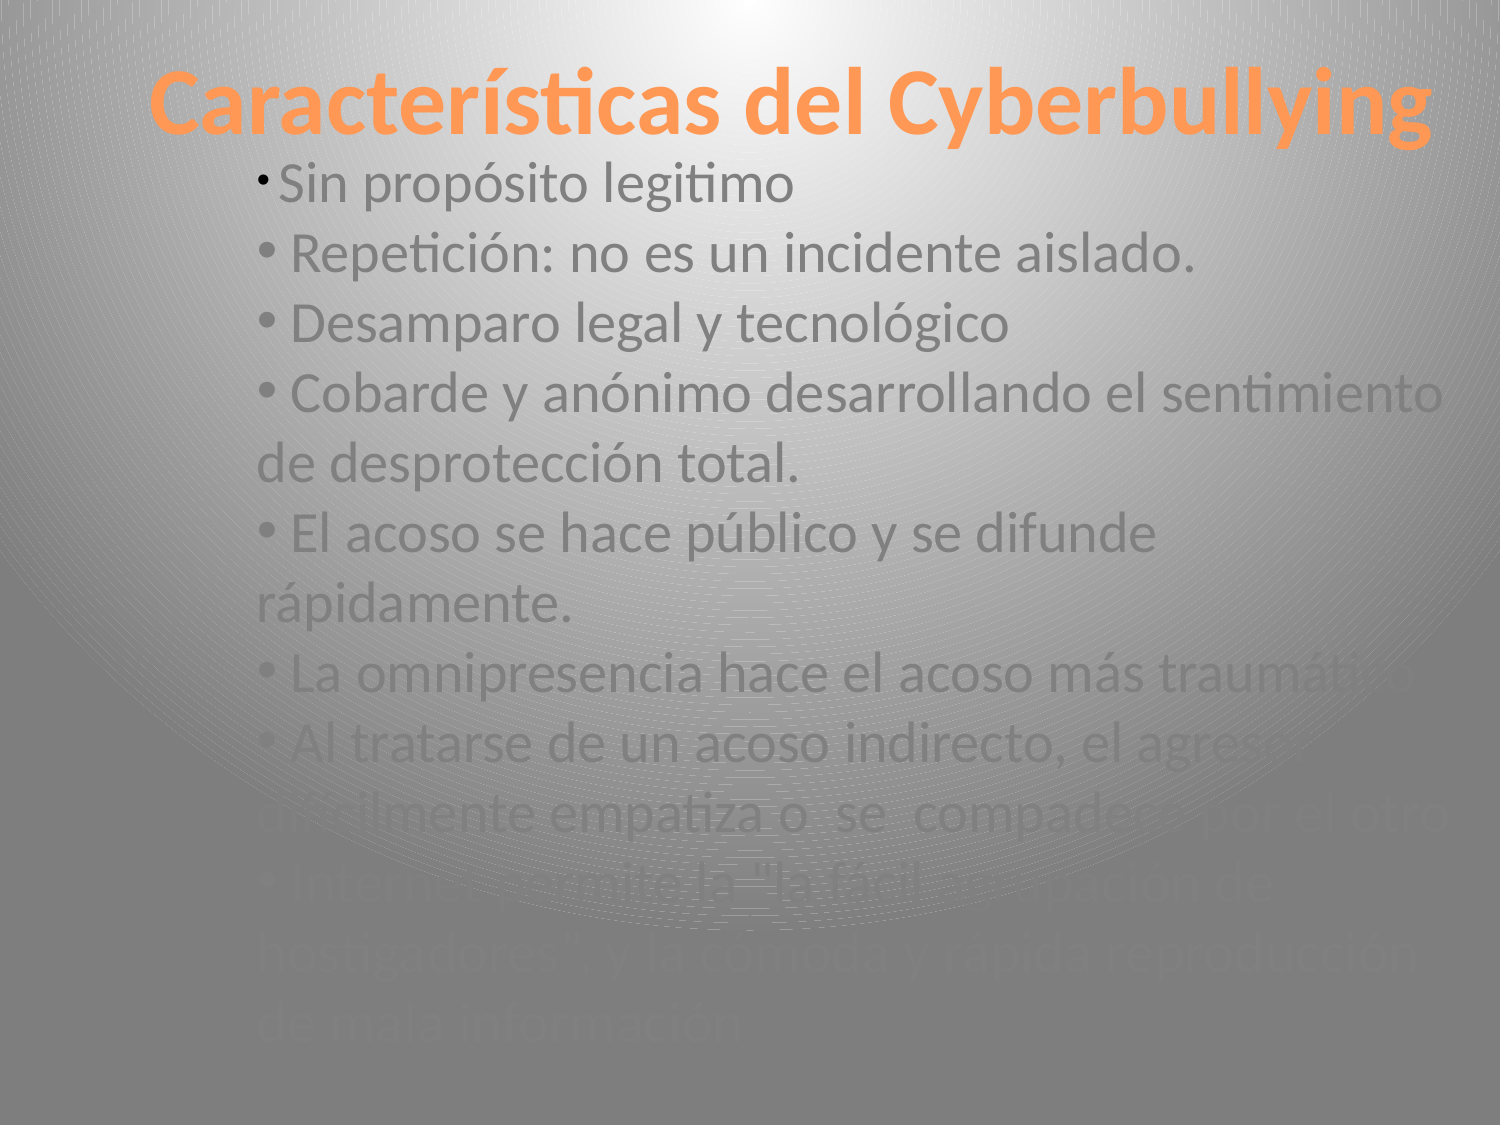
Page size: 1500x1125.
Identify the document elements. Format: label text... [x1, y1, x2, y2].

text_box Sin propósito legitimo Repetición: no es un incidente aislado. Desamparo legal y tecnológico Cobarde y anónimo desarrollando el sentimiento de desprotección total. El acoso se hace público y se difunde rápidamente. La omnipresencia hace el acoso más traumático Al tratarse de un acoso indirecto, el agresor difícilmente empatiza o se compadece por el otro Internet permite la "la fácil agrupación de hostigadores”, y la cómoda y rápida reproducción de mala información [242, 137, 1477, 1125]
text_box Características del Cyberbullying [134, 30, 1450, 161]
